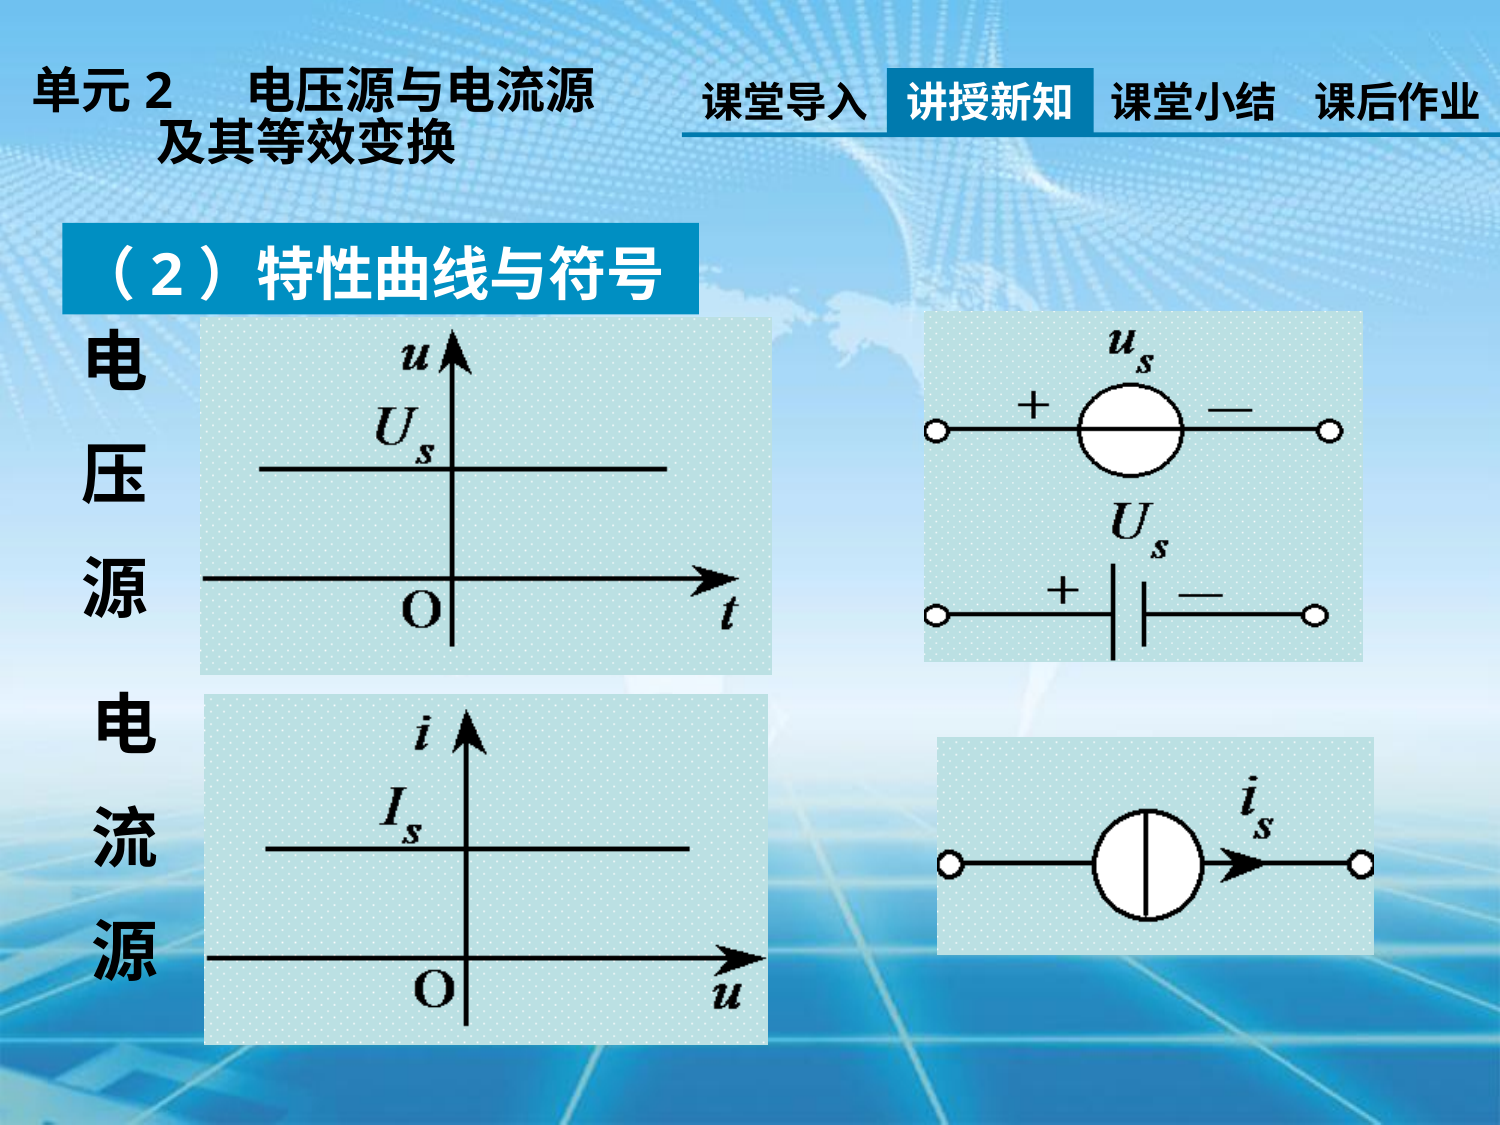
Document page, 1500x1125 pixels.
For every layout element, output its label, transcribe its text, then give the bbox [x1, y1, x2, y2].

text_box （2）特性曲线与符号 [62, 222, 699, 315]
picture [0, 0, 1500, 1125]
text_box 电 流 源 [49, 674, 200, 997]
text_box 电 压 源 [52, 311, 178, 633]
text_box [16, 59, 1500, 180]
